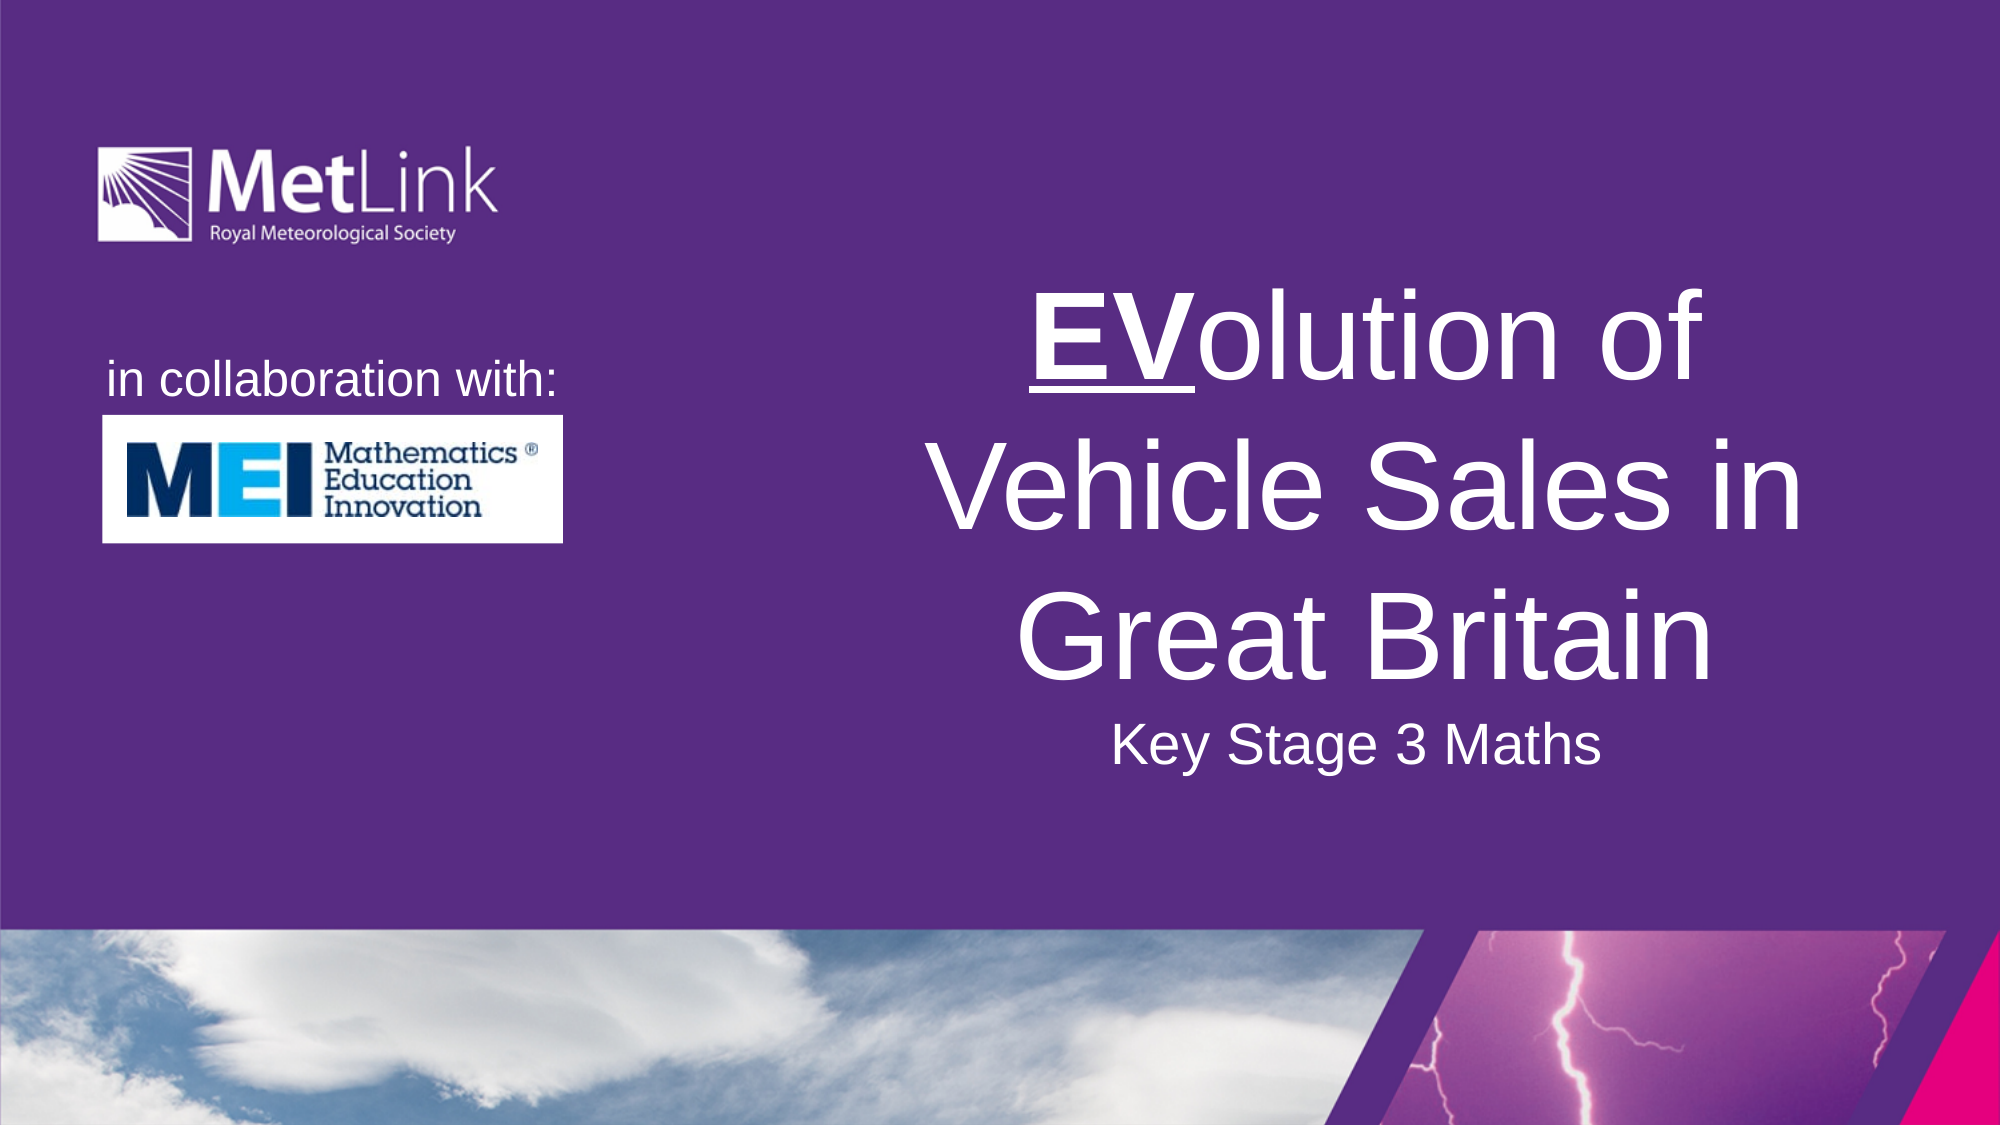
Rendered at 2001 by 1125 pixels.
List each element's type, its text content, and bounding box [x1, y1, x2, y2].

picture [0, 0, 2000, 1125]
title EVolution of Vehicle Sales in Great Britain [833, 317, 1898, 642]
list Key Stage 3 Maths [863, 670, 1850, 813]
